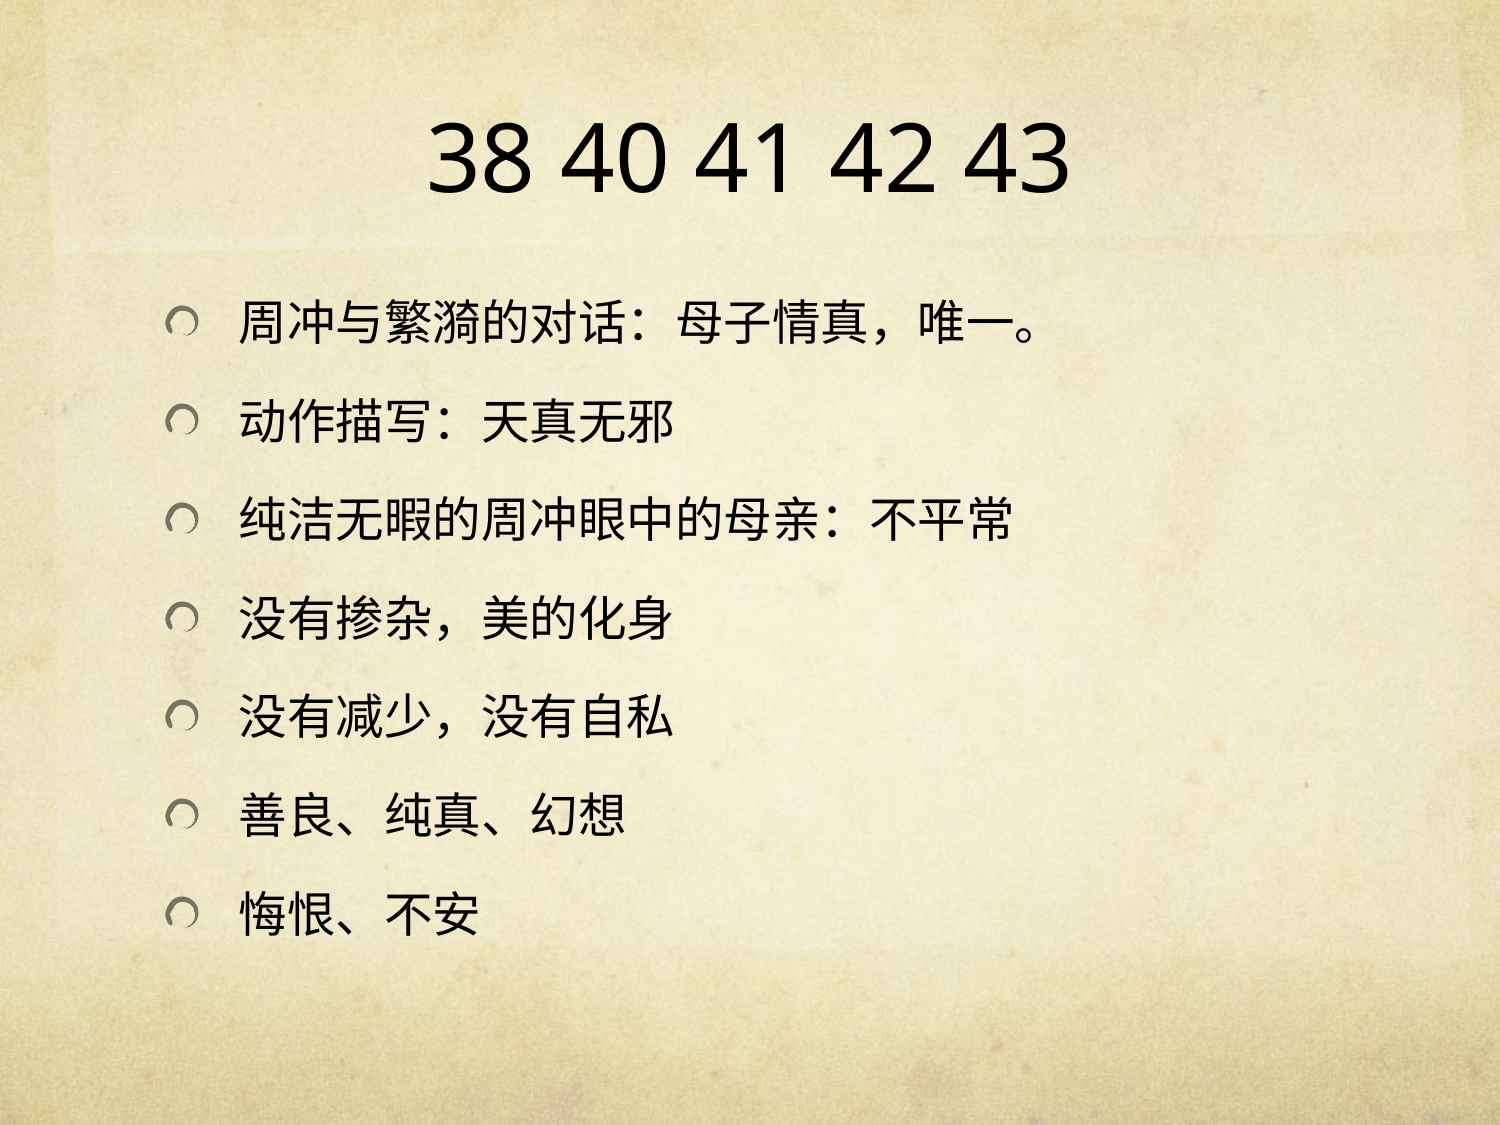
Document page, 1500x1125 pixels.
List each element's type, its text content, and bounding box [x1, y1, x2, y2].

title 38 40 41 42 43 [150, 82, 1350, 225]
list 周冲与繁漪的对话：母子情真，唯一。 动作描写：天真无邪 纯洁无暇的周冲眼中的母亲：不平常 没有掺杂，美的化身 没有减少，没有自私 善良、纯真、幻想 悔恨、不安 [150, 284, 1350, 950]
picture [0, 0, 1500, 1125]
